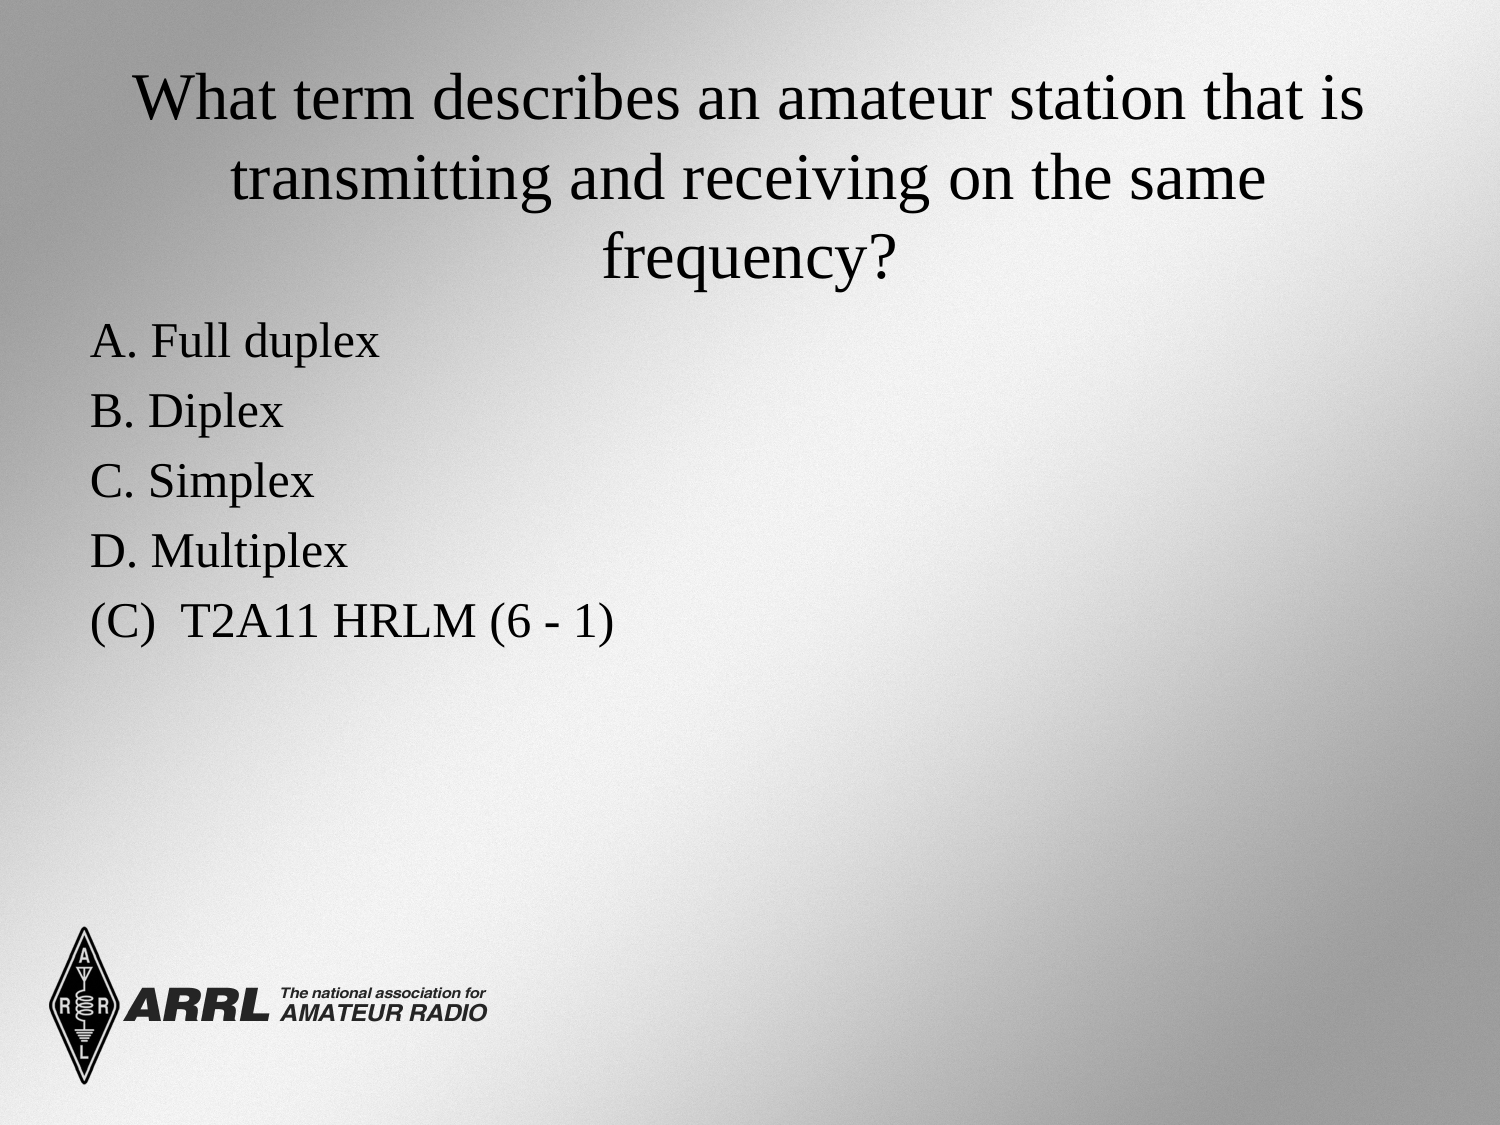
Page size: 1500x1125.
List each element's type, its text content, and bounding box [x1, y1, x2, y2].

picture [0, 0, 1500, 1125]
list A. Full duplex B. Diplex C. Simplex D. Multiplex (C) T2A11 HRLM (6 - 1) [75, 299, 1425, 1005]
title What term describes an amateur station that is transmitting and receiving on the same frequency? [75, 45, 1425, 233]
